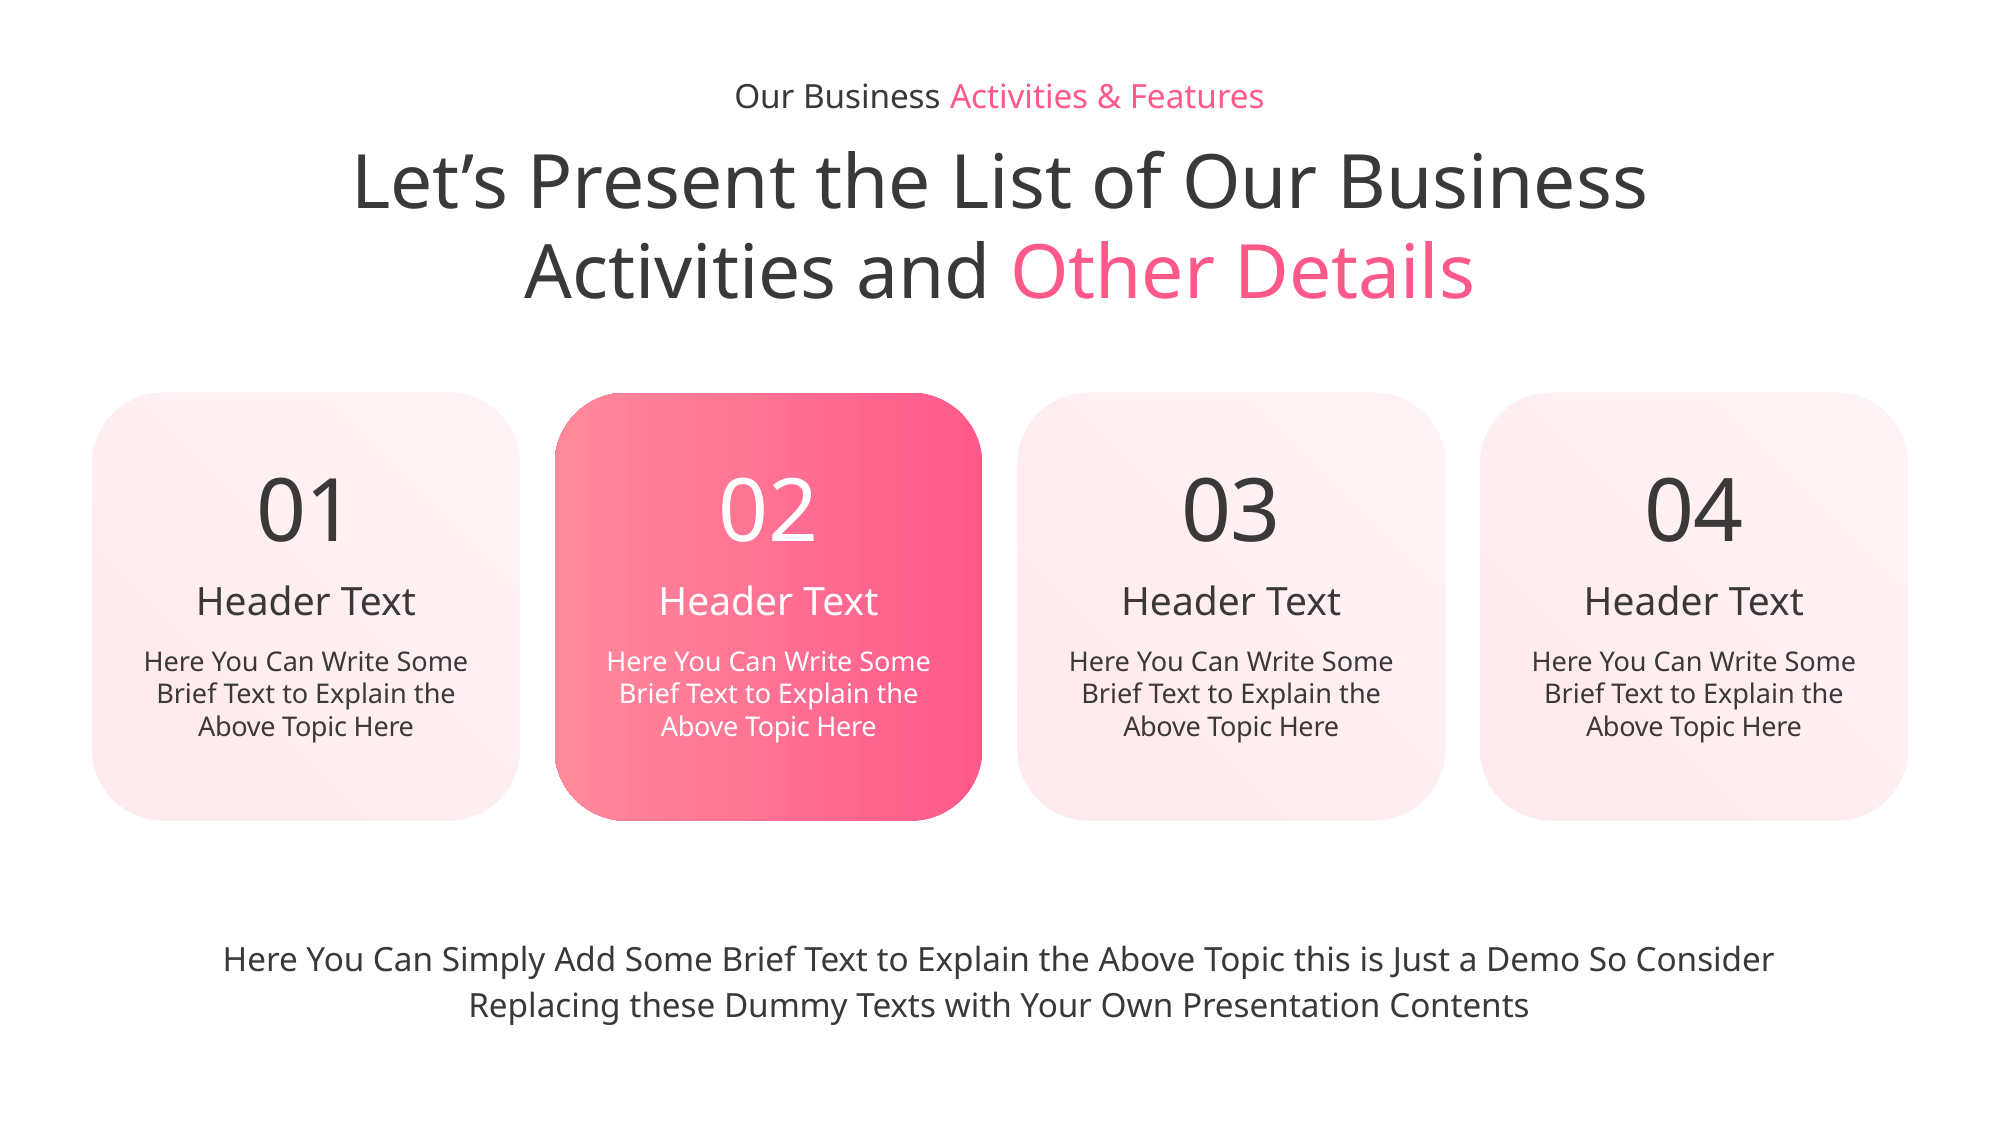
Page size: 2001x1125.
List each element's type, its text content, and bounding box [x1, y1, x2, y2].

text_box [1479, 392, 1908, 821]
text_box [91, 392, 520, 821]
text_box Our Business Activities & Features [719, 67, 1281, 123]
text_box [1017, 392, 1446, 821]
text_box Let’s Present the List of Our Business Activities and Other Details [336, 125, 1664, 321]
text_box Here You Can Simply Add Some Brief Text to Explain the Above Topic this is Just a Demo So Consider Replacing these Dummy Texts with Your Own Presentation Contents [207, 925, 1793, 1032]
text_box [554, 392, 983, 821]
